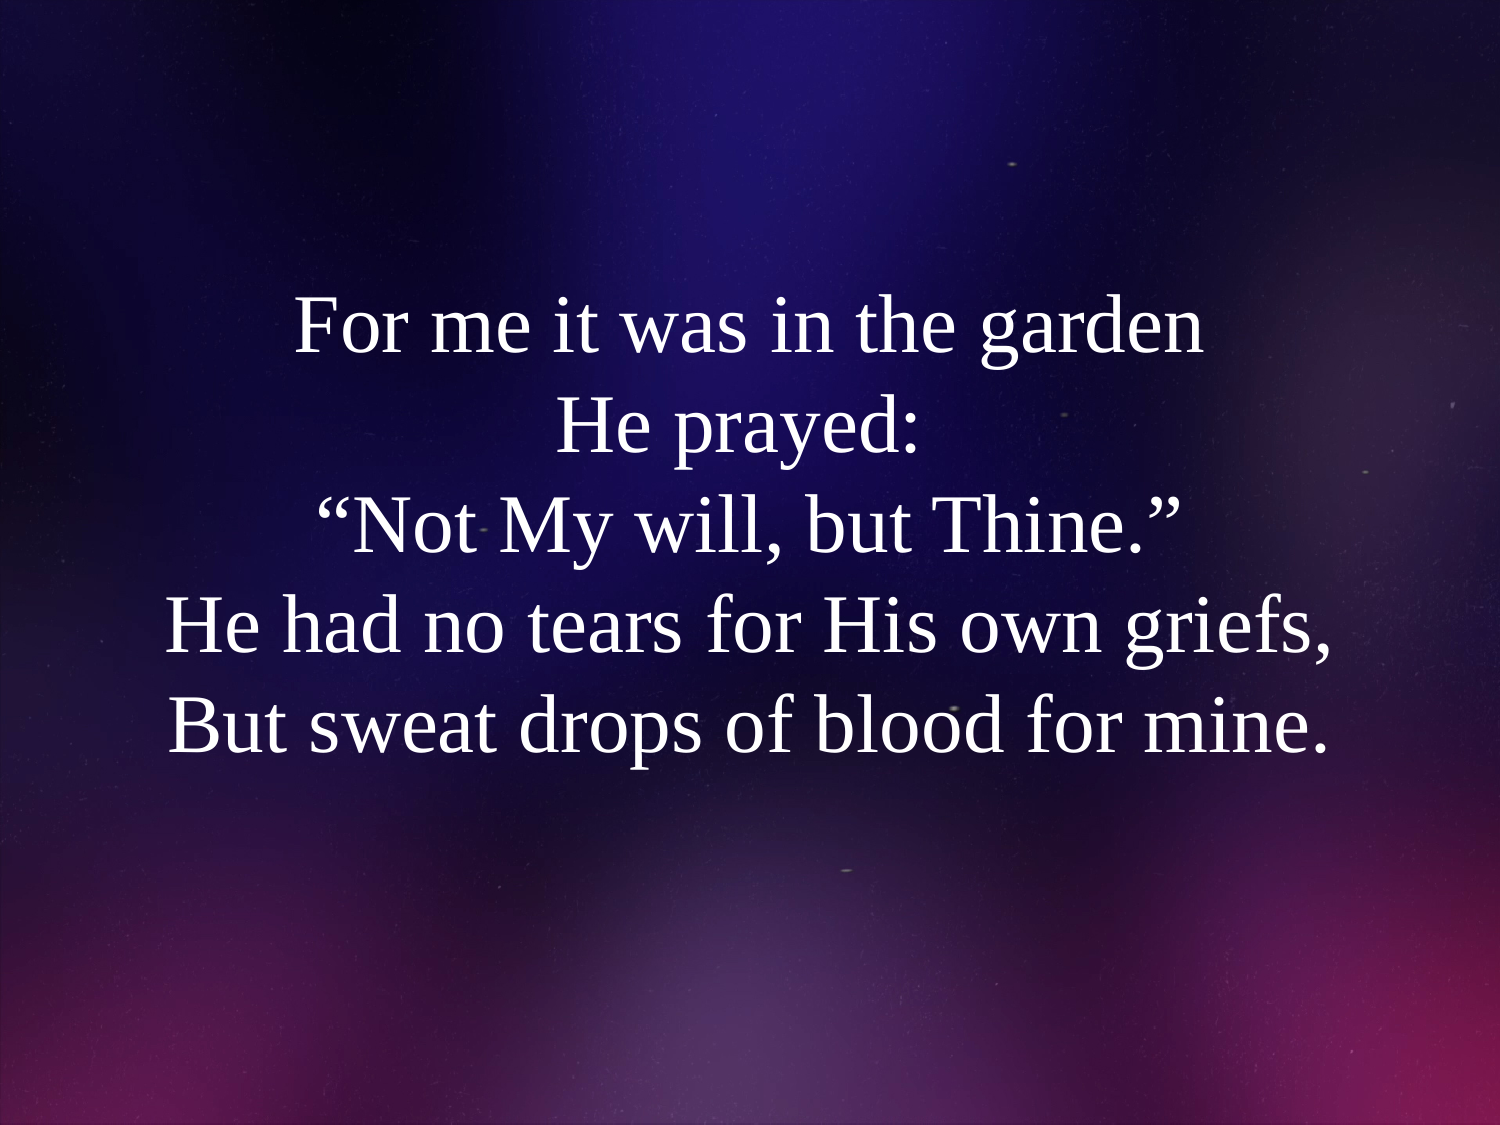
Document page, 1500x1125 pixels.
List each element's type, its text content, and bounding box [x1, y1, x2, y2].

picture [0, 0, 1500, 1125]
title For me it was in the garden He prayed: “Not My will, but Thine.” He had no tears for His own griefs, But sweat drops of blood for mine. [112, 474, 1388, 663]
